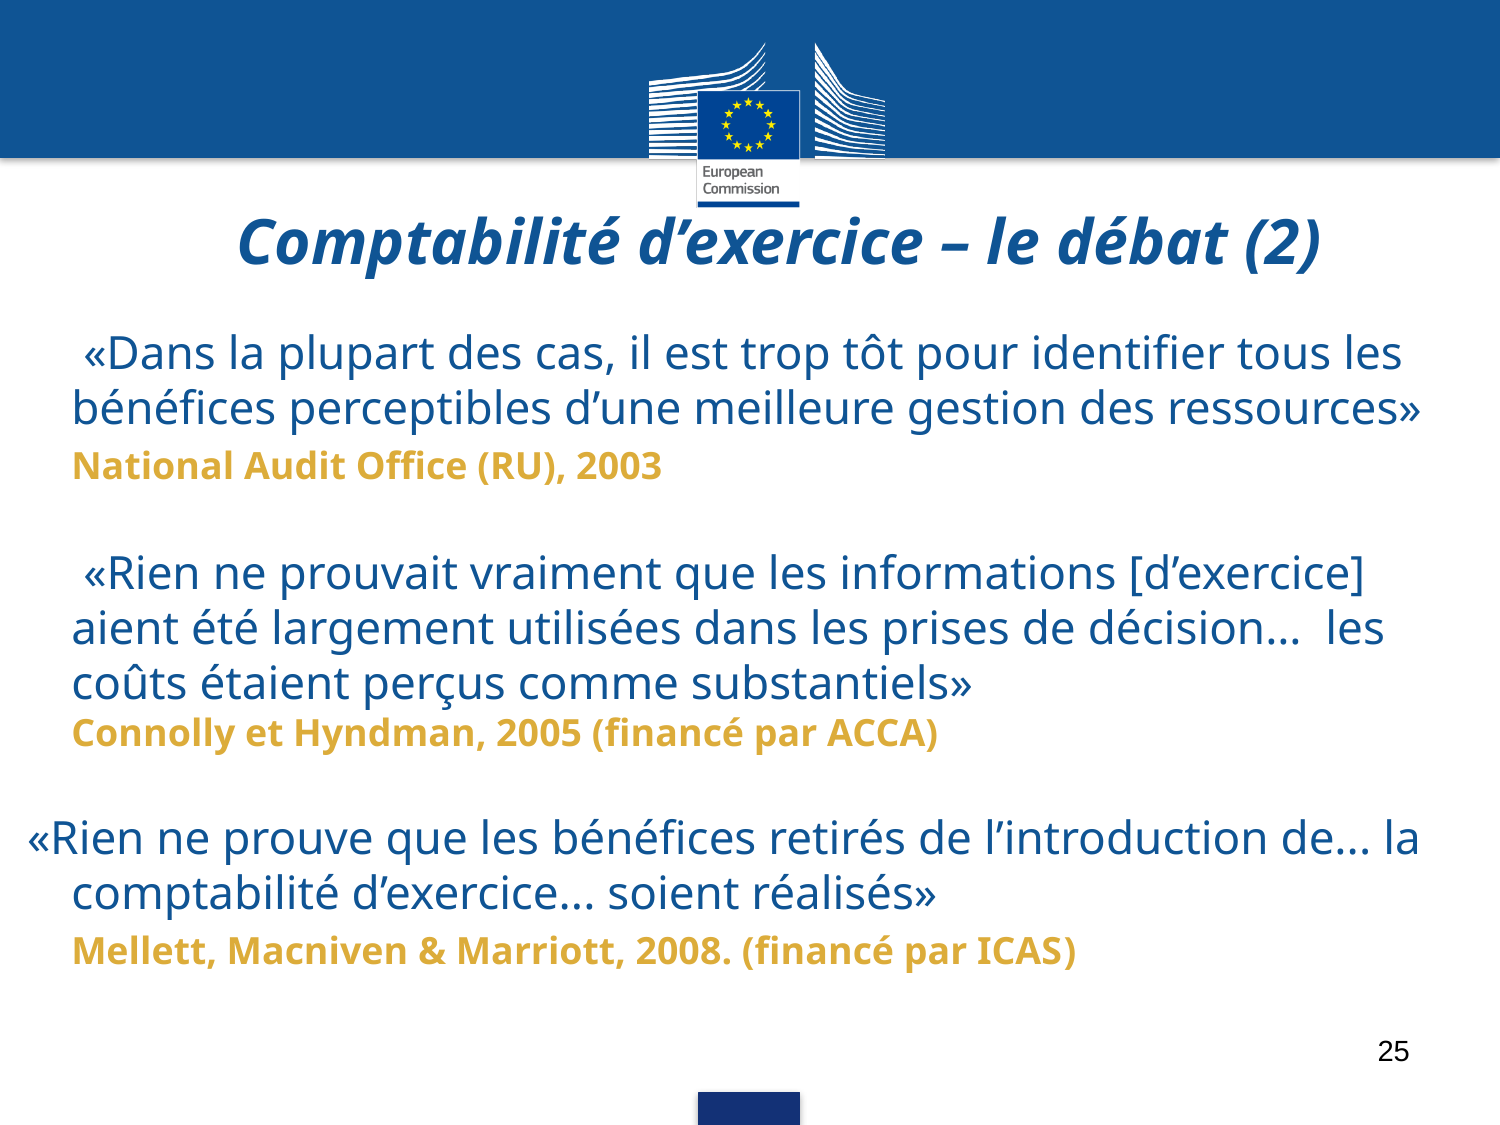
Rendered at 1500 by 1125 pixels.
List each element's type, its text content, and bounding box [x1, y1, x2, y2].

list «Dans la plupart des cas, il est trop tôt pour identifier tous les bénéfices perceptibles d’une meilleure gestion des ressources» National Audit Office (RU), 2003 «Rien ne prouvait vraiment que les informations [d’exercice] aient été largement utilisées dans les prises de décision… les coûts étaient perçus comme substantiels» Connolly et Hyndman, 2005 (financé par ACCA) «Rien ne prouve que les bénéfices retirés de l’introduction de... la comptabilité d’exercice... soient réalisés» Mellett, Macniven & Marriott, 2008. (financé par ICAS) [0, 316, 1442, 888]
slide_number 25 [1074, 1024, 1426, 1103]
picture [649, 42, 885, 175]
title Comptabilité d’exercice – le débat (2) [0, 175, 1500, 305]
